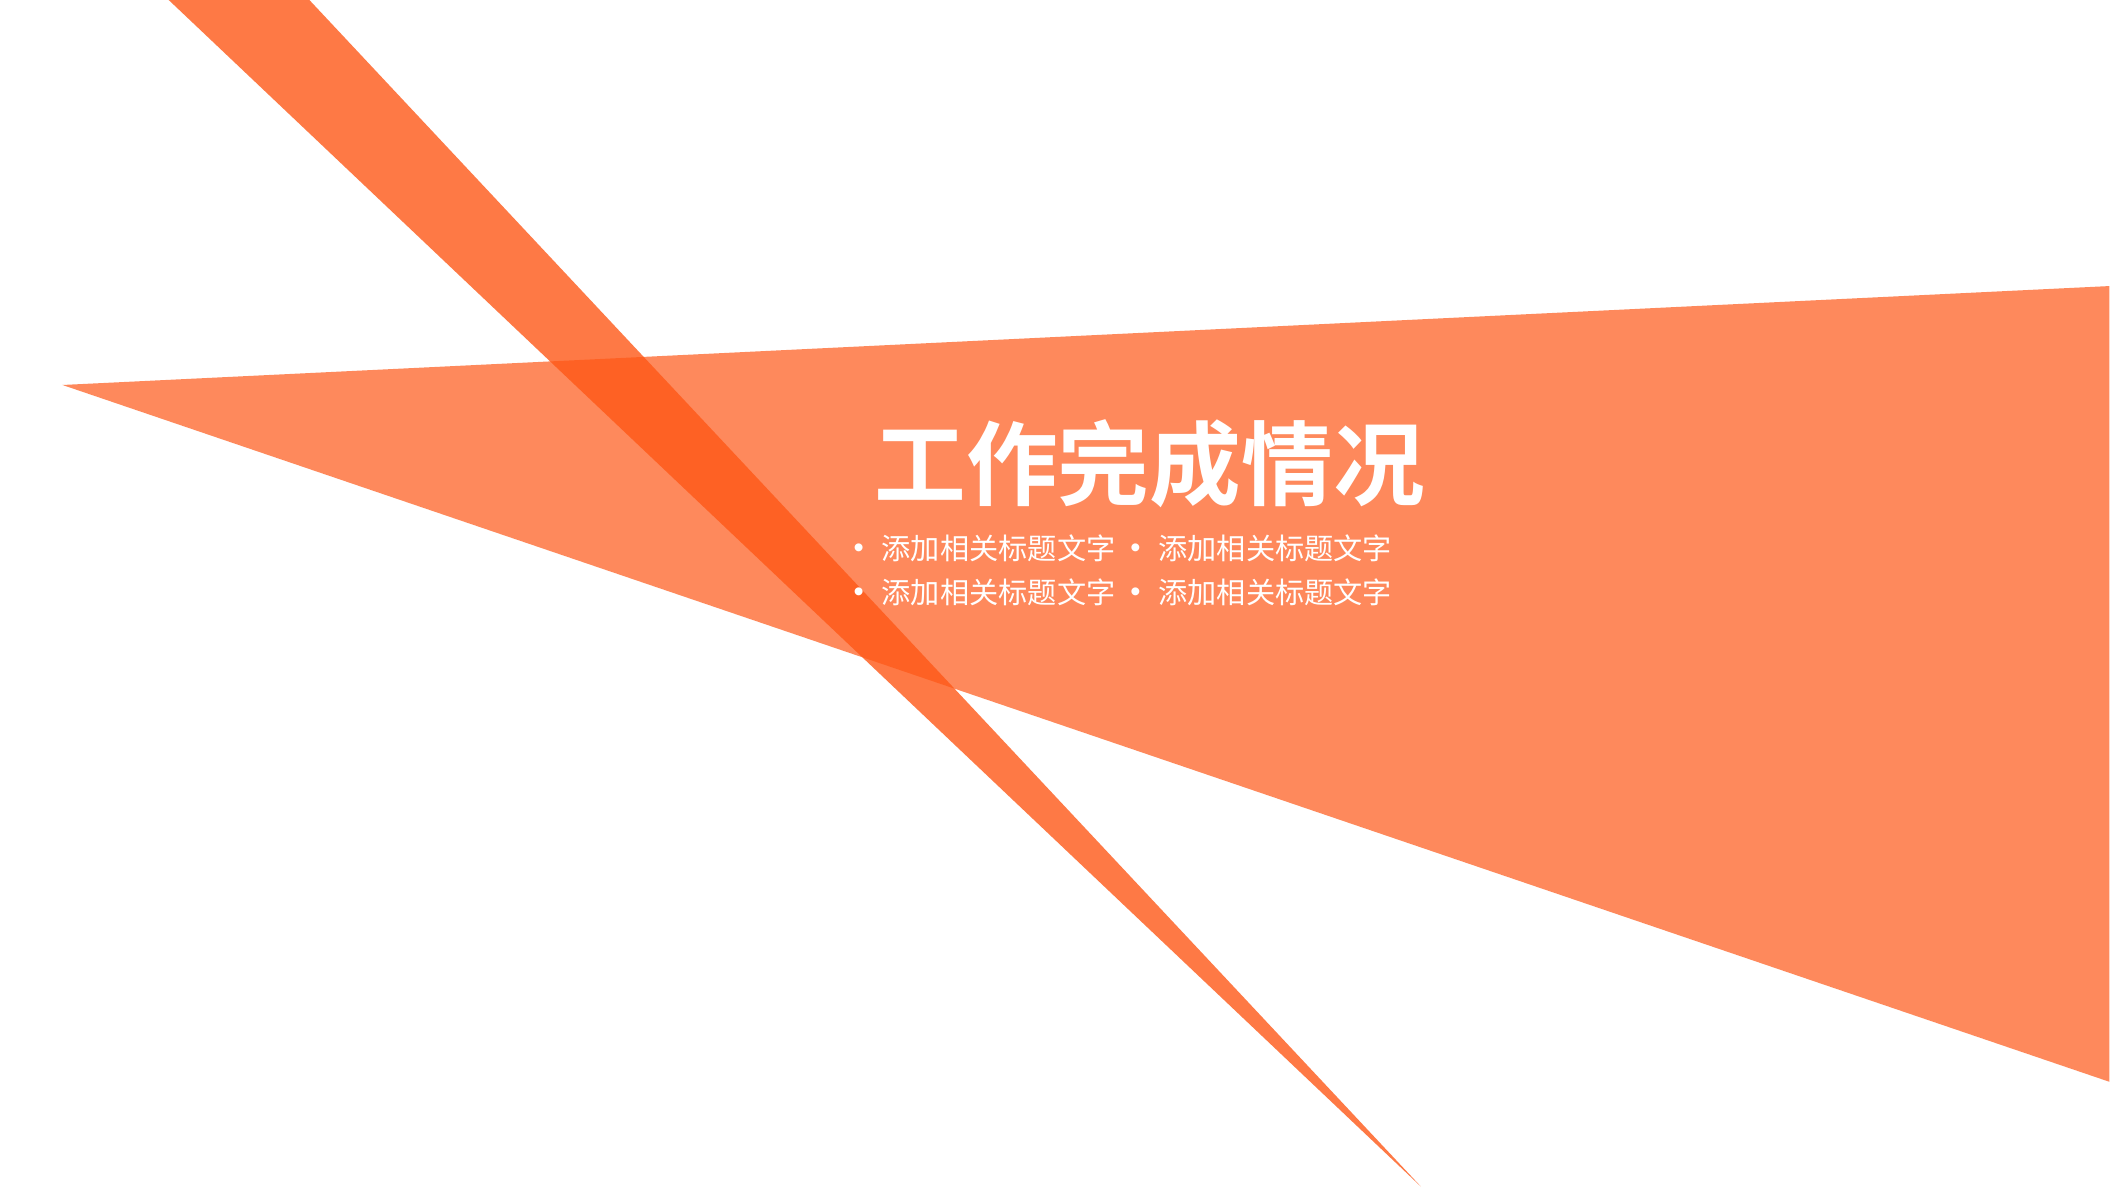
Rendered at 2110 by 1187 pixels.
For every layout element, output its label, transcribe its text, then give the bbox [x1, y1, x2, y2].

text_box [62, 361, 860, 657]
text_box [644, 286, 2110, 1082]
text_box 工作完成情况 [874, 407, 1452, 518]
text_box 添加相关标题文字 [853, 529, 1116, 565]
text_box 添加相关标题文字 [1130, 574, 1393, 610]
text_box 添加相关标题文字 [1130, 529, 1393, 565]
text_box [168, 0, 1421, 1187]
text_box 添加相关标题文字 [853, 574, 1116, 610]
